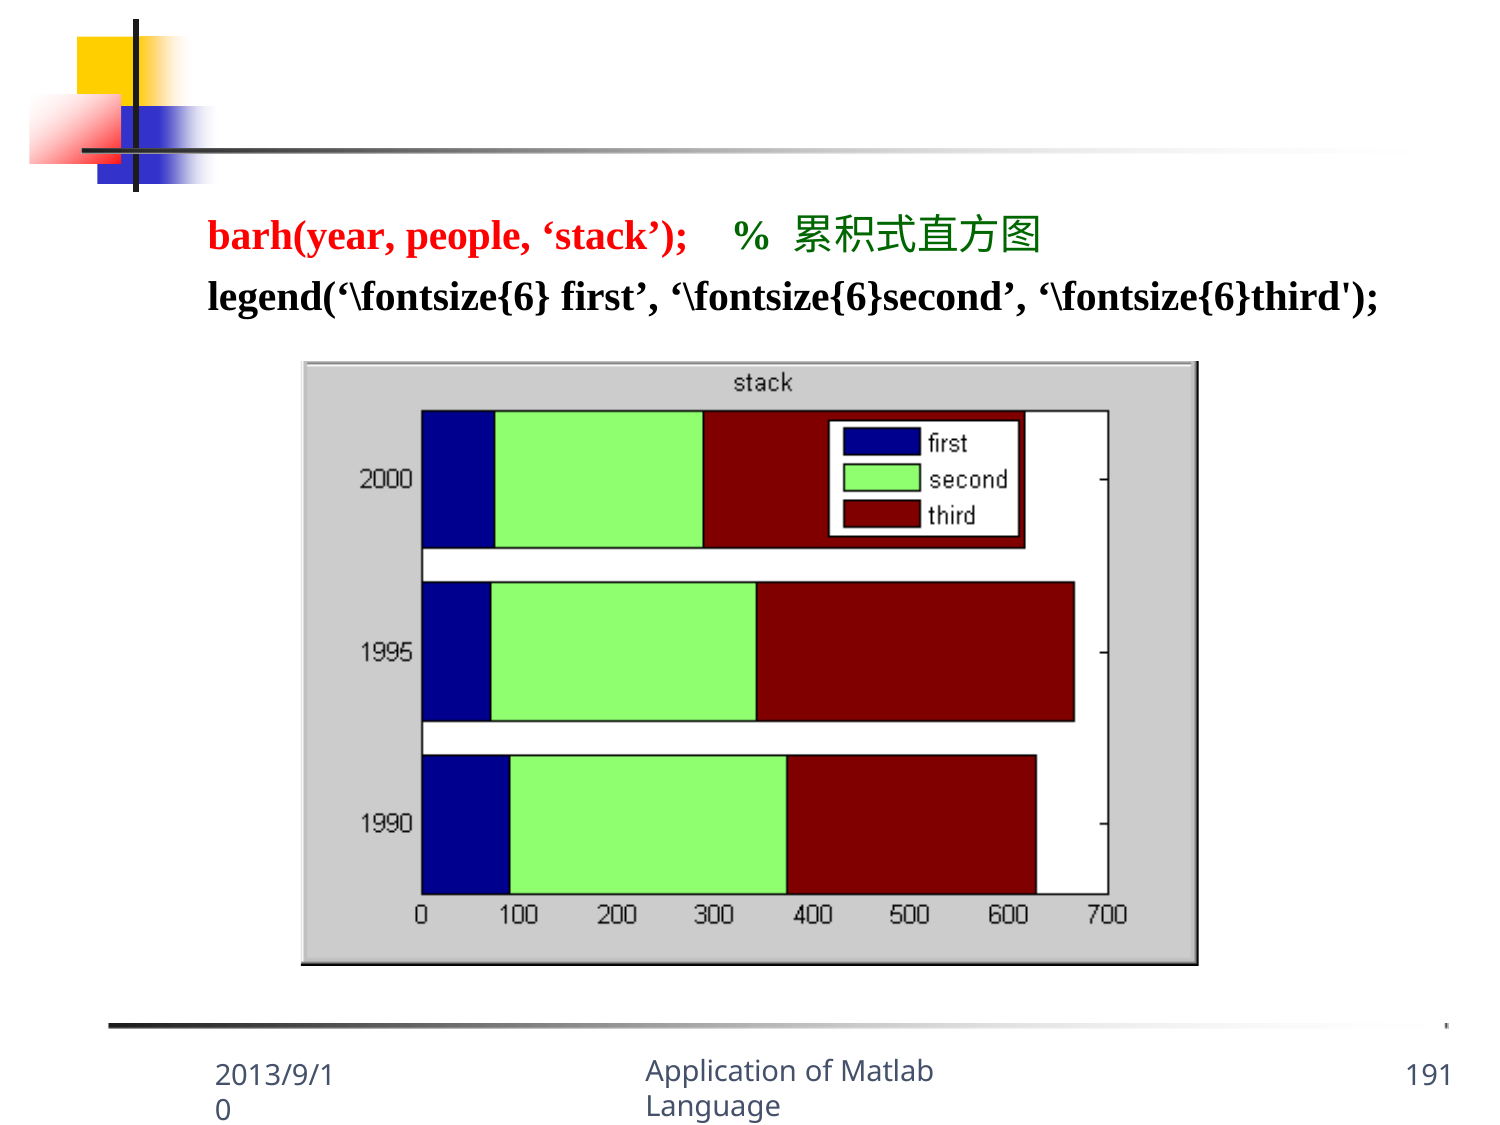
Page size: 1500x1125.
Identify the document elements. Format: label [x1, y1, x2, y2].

footer [212, 1056, 351, 1125]
text_box [300, 361, 1199, 966]
picture [29, 36, 1431, 184]
slide_number [1400, 1056, 1457, 1125]
slide_number [643, 1051, 987, 1125]
picture [108, 1023, 1458, 1029]
text_box [205, 207, 1388, 320]
